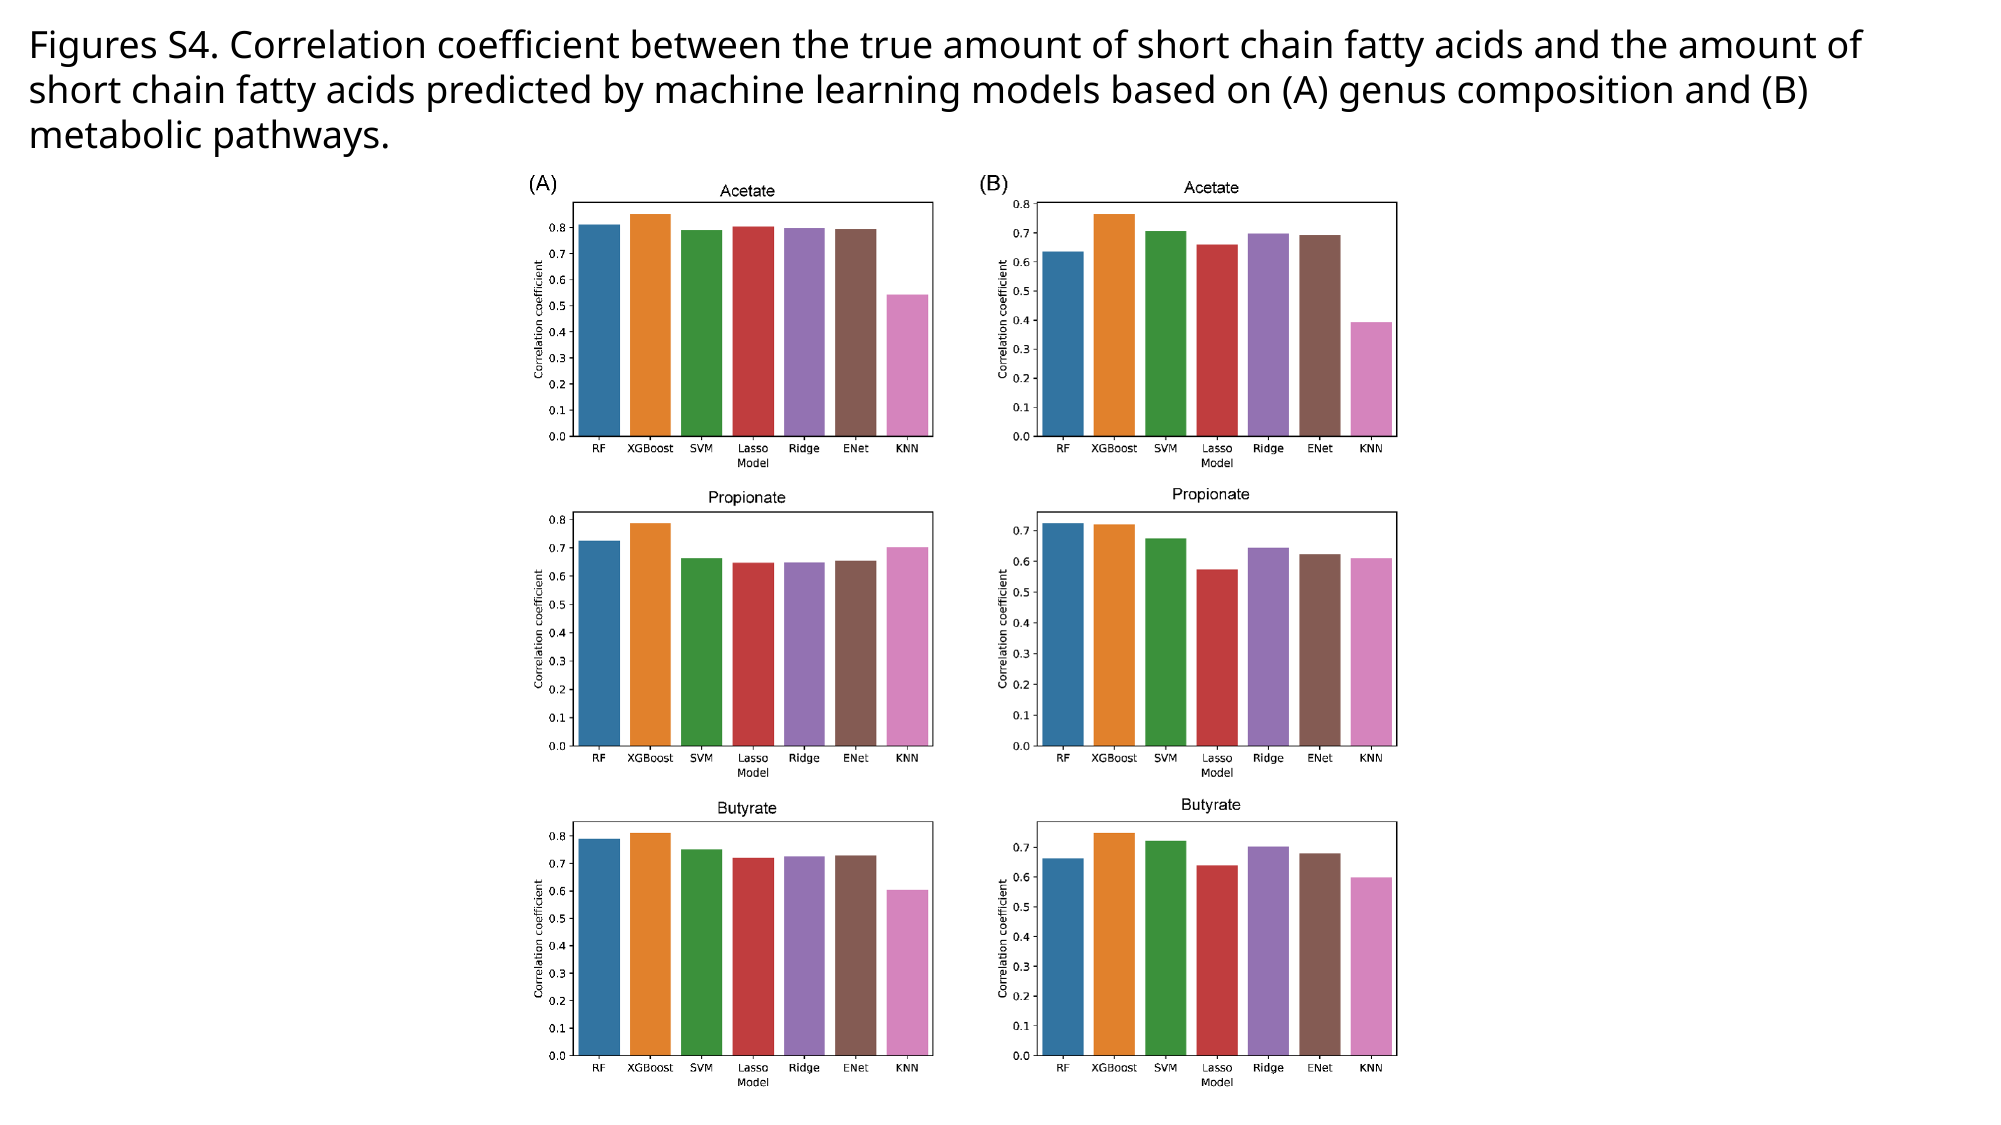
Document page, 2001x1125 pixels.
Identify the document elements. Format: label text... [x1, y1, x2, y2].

picture [514, 165, 1443, 1094]
text_box Figures S4. Correlation coefficient between the true amount of short chain fatty acids and the amount of short chain fatty acids predicted by machine learning models based on (A) genus composition and (B) metabolic pathways. [13, 13, 1982, 164]
